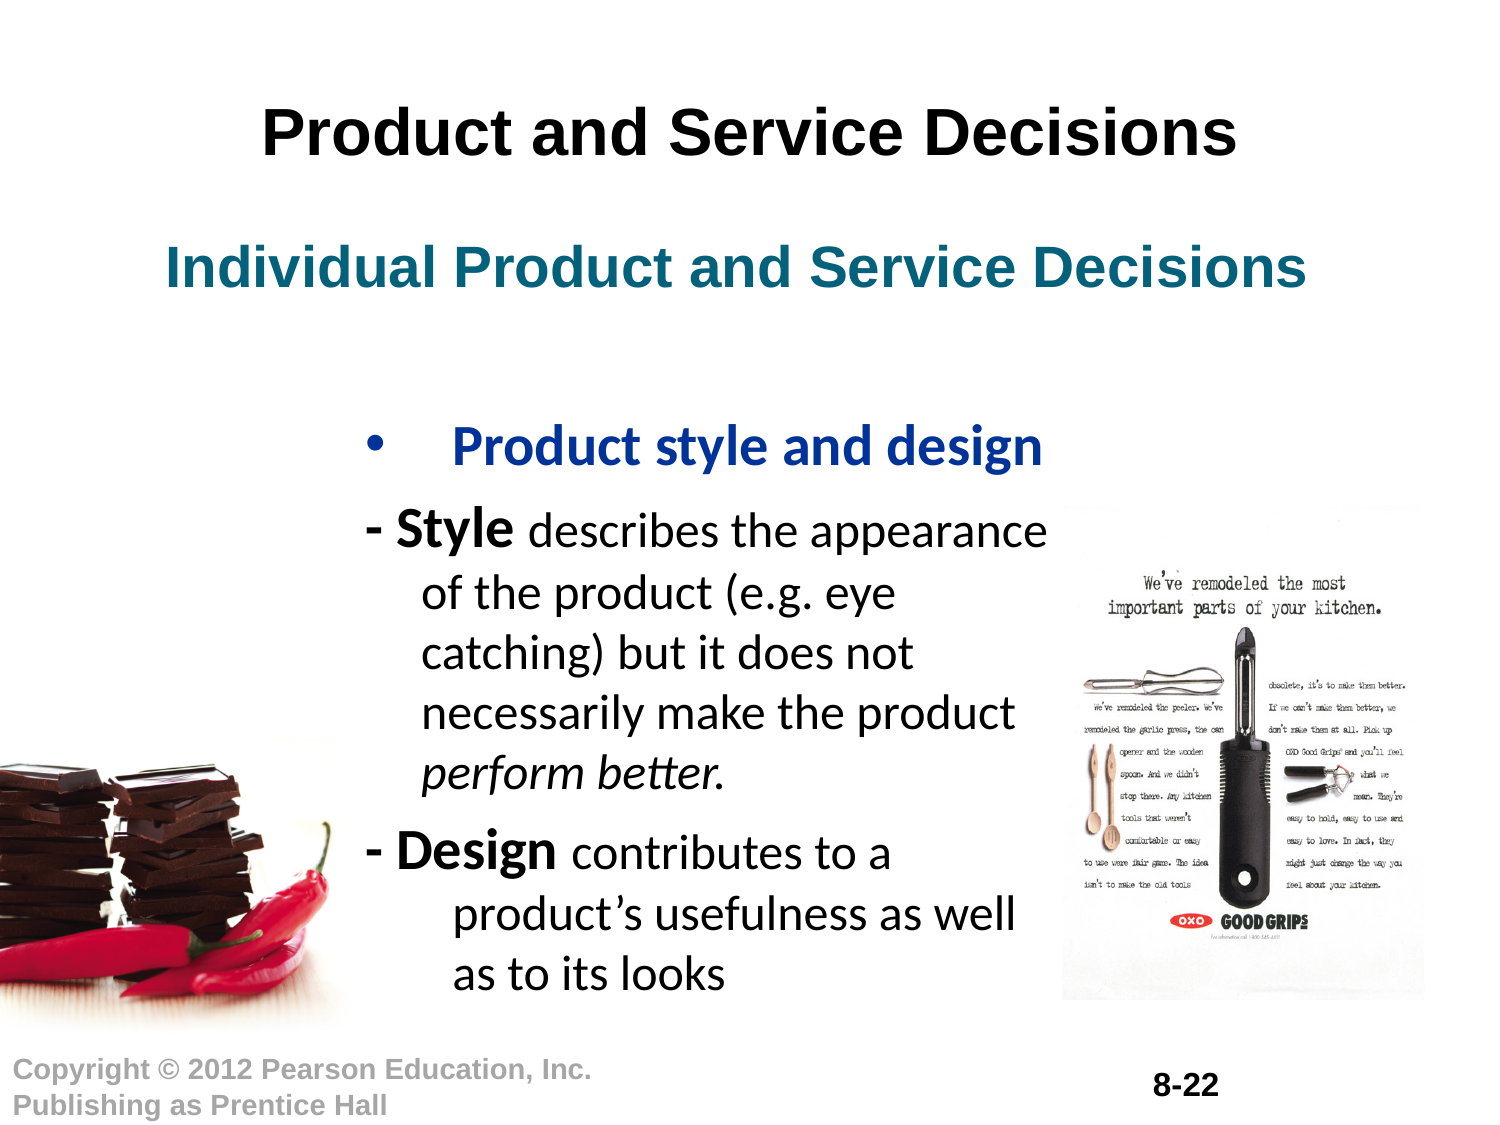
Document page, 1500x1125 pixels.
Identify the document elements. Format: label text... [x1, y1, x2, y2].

picture [0, 737, 361, 1038]
list Individual Product and Service Decisions [149, 237, 1326, 301]
list Product style and design - Style describes the appearance of the product (e.g. eye catching) but it does not necessarily make the product perform better. - Design contributes to a product’s usefulness as well as to its looks [349, 399, 1076, 876]
title Product and Service Decisions [112, 37, 1388, 226]
picture [1062, 505, 1426, 1001]
